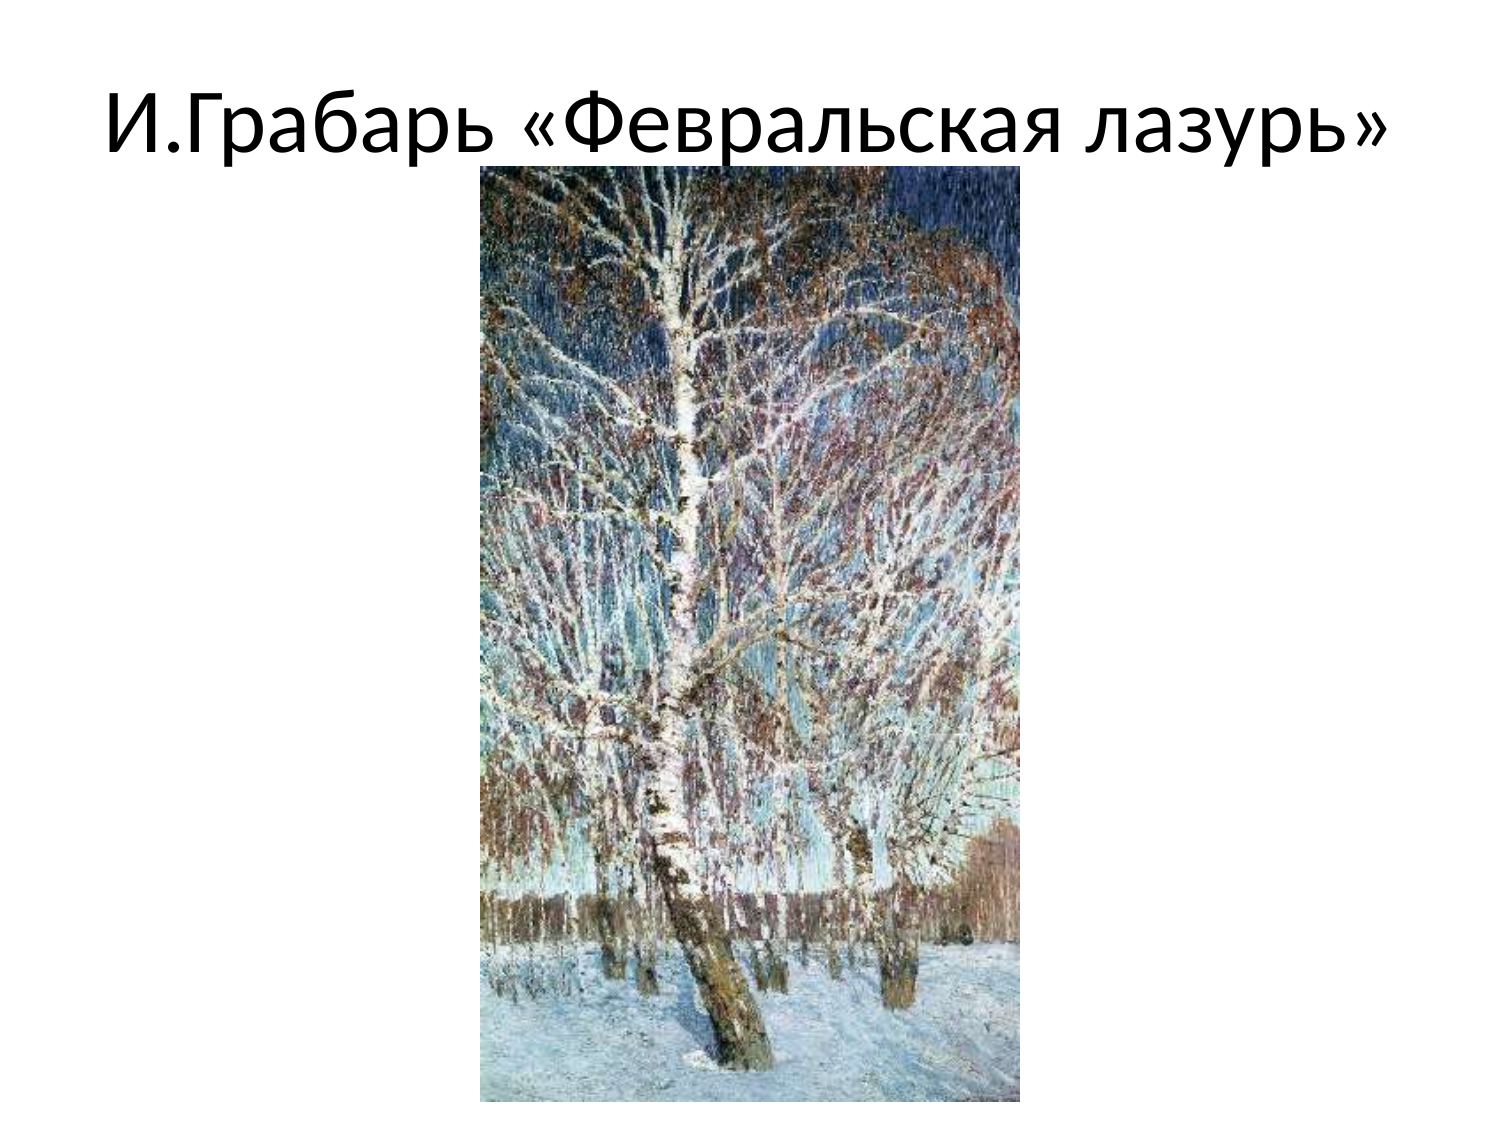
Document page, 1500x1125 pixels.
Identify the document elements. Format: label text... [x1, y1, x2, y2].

title И.Грабарь «Февральская лазурь» [75, 45, 1425, 188]
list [480, 165, 1020, 1102]
